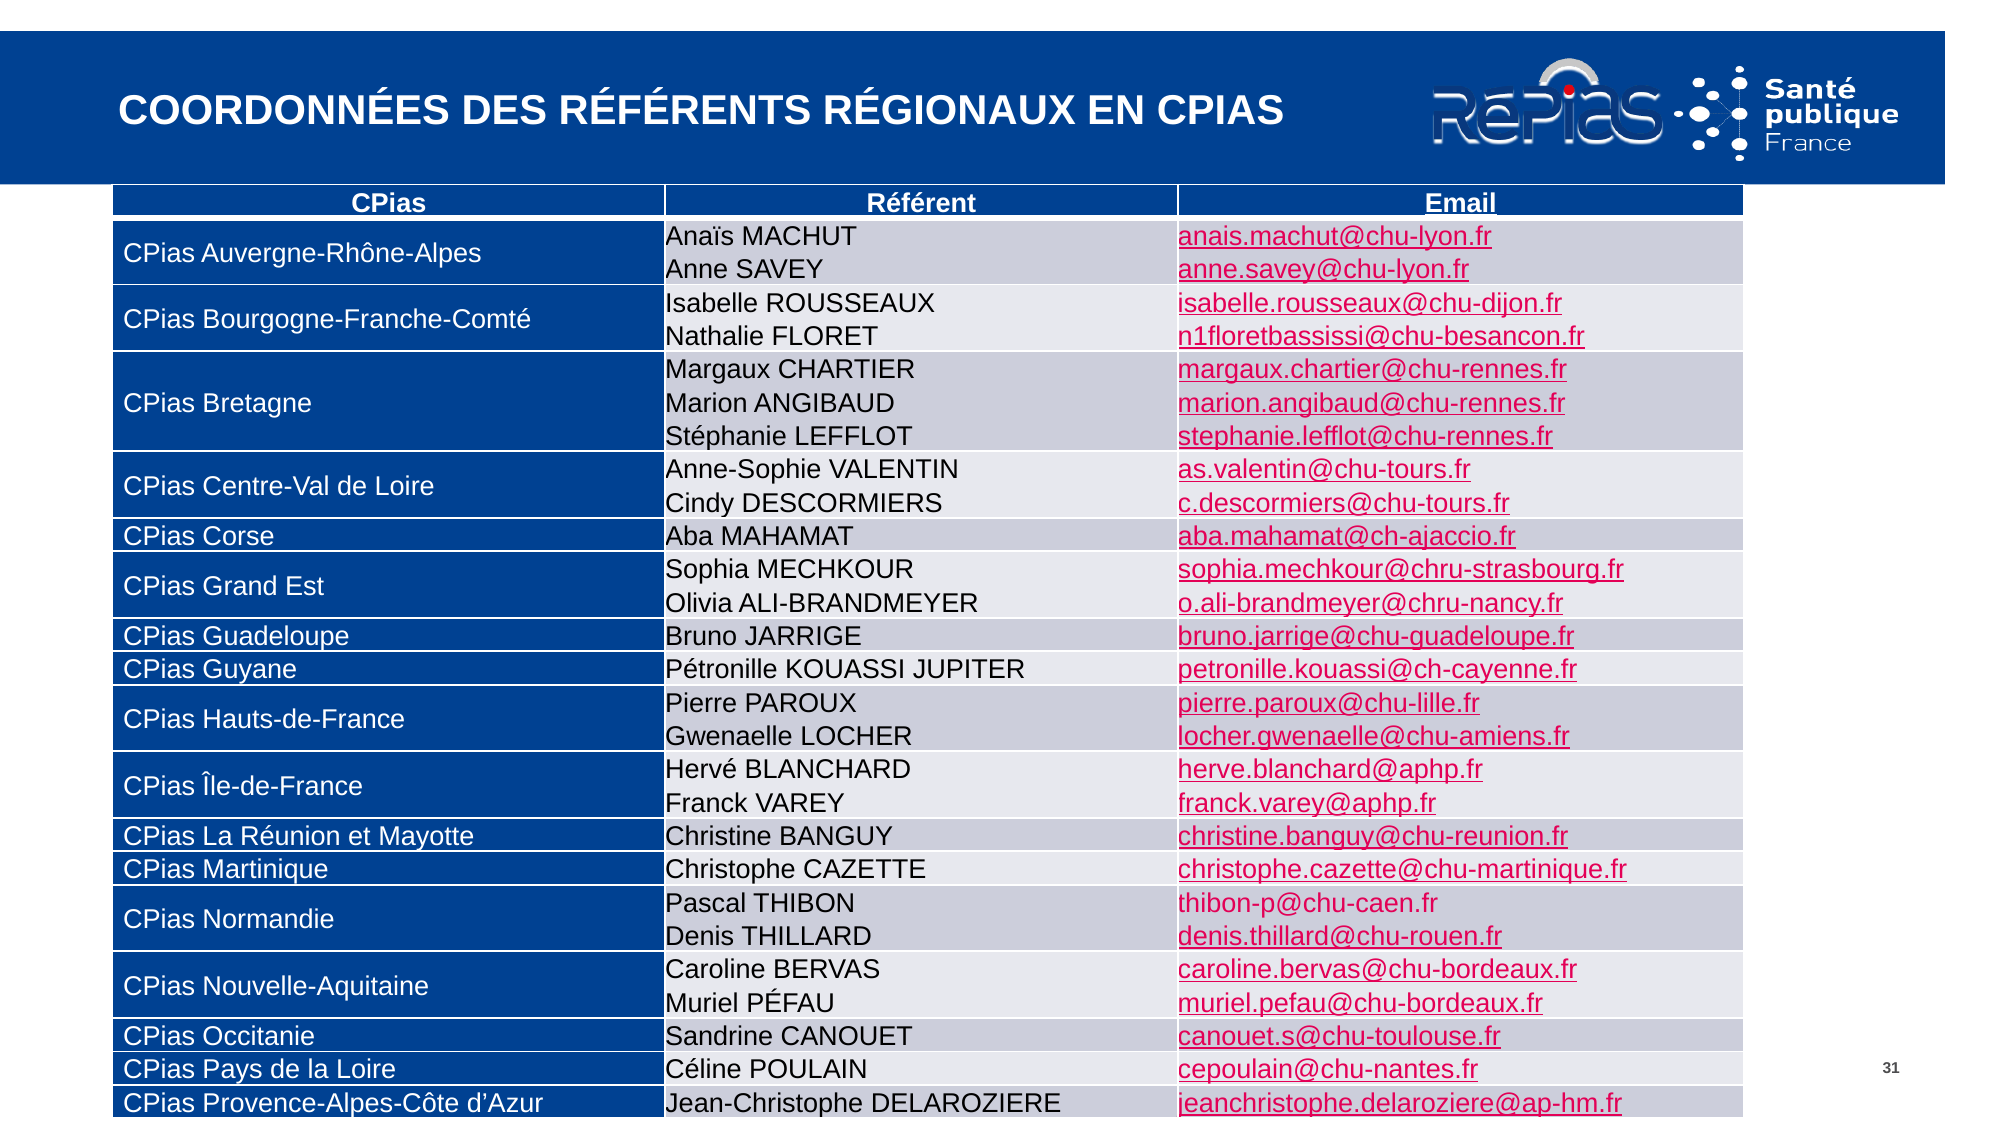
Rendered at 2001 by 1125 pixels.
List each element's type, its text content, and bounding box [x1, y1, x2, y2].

table_cell christophe.cazette@chu-martinique.fr [1179, 852, 1743, 884]
table_cell CPias Guadeloupe [113, 619, 664, 650]
table_cell sophia.mechkour@chru-strasbourg.fr o.ali-brandmeyer@chru-nancy.fr [1179, 552, 1743, 617]
table_cell Pierre PAROUX Gwenaelle LOCHER [666, 686, 1177, 750]
table_cell canouet.s@chu-toulouse.fr [1179, 1019, 1743, 1051]
table_cell christine.banguy@chu-reunion.fr [1179, 819, 1743, 850]
table_cell margaux.chartier@chu-rennes.fr marion.angibaud@chu-rennes.fr stephanie.lefflot@chu-rennes.fr [1179, 352, 1743, 450]
title Coordonnées des référents régionaux en CPIAS [112, 30, 1461, 184]
picture [1674, 66, 1898, 161]
table_cell aba.mahamat@ch-ajaccio.fr [1179, 519, 1743, 550]
table_cell CPias Corse [113, 519, 664, 550]
table_cell isabelle.rousseaux@chu-dijon.fr n1floretbassissi@chu-besancon.fr [1179, 285, 1743, 350]
table_cell Sandrine CANOUET [666, 1019, 1177, 1051]
table_cell jeanchristophe.delaroziere@ap-hm.fr [1179, 1086, 1743, 1117]
table_cell Caroline BERVAS Muriel PÉFAU [666, 952, 1177, 1017]
picture [1432, 58, 1662, 140]
table_cell Céline POULAIN [666, 1052, 1177, 1084]
table_cell cepoulain@chu-nantes.fr [1179, 1052, 1743, 1084]
table_cell CPias Hauts-de-France [113, 686, 664, 750]
table_cell Pétronille KOUASSI JUPITER [666, 652, 1177, 684]
table_cell Margaux CHARTIER Marion ANGIBAUD Stéphanie LEFFLOT [666, 352, 1177, 450]
table_header CPias [113, 185, 664, 215]
table_cell CPias La Réunion et Mayotte [113, 819, 664, 850]
table_cell Anne-Sophie VALENTIN Cindy DESCORMIERS [666, 452, 1177, 517]
table_header Email [1179, 185, 1743, 215]
table_cell pierre.paroux@chu-lille.fr locher.gwenaelle@chu-amiens.fr [1179, 686, 1743, 750]
table_cell CPias Normandie [113, 886, 664, 950]
table_cell Pascal THIBON Denis THILLARD [666, 886, 1177, 950]
table_cell CPias Pays de la Loire [113, 1052, 664, 1084]
table_cell as.valentin@chu-tours.fr c.descormiers@chu-tours.fr [1179, 452, 1743, 517]
table_cell CPias Centre-Val de Loire [113, 452, 664, 517]
table_cell Christophe CAZETTE [666, 852, 1177, 884]
table_cell CPias Provence-Alpes-Côte d’Azur [113, 1086, 664, 1117]
table_cell CPias Martinique [113, 852, 664, 884]
table_cell thibon-p@chu-caen.fr denis.thillard@chu-rouen.fr [1179, 886, 1743, 950]
table_cell CPias Bretagne [113, 352, 664, 450]
table_cell Bruno JARRIGE [666, 619, 1177, 650]
table_cell caroline.bervas@chu-bordeaux.fr muriel.pefau@chu-bordeaux.fr [1179, 952, 1743, 1017]
table_cell Anaïs MACHUT Anne SAVEY [666, 221, 1177, 284]
table_cell Hervé BLANCHARD Franck VAREY [666, 752, 1177, 817]
table_cell CPias Occitanie [113, 1019, 664, 1051]
table_cell CPias Guyane [113, 652, 664, 684]
table_cell petronille.kouassi@ch-cayenne.fr [1179, 652, 1743, 684]
table_header Référent [666, 185, 1177, 215]
table_cell Jean-Christophe DELAROZIERE [666, 1086, 1177, 1117]
table_cell CPias Nouvelle-Aquitaine [113, 952, 664, 1017]
table_cell CPias Grand Est [113, 552, 664, 617]
table_cell CPias Île-de-France [113, 752, 664, 817]
table_cell anais.machut@chu-lyon.fr anne.savey@chu-lyon.fr [1179, 221, 1743, 284]
table_cell CPias Bourgogne-Franche-Comté [113, 285, 664, 350]
table_cell bruno.jarrige@chu-guadeloupe.fr [1179, 619, 1743, 650]
table_cell Sophia MECHKOUR Olivia ALI-BRANDMEYER [666, 552, 1177, 617]
table_cell Christine BANGUY [666, 819, 1177, 850]
table_cell Isabelle ROUSSEAUX Nathalie FLORET [666, 285, 1177, 350]
table_cell herve.blanchard@aphp.fr franck.varey@aphp.fr [1179, 752, 1743, 817]
table_cell CPias Auvergne-Rhône-Alpes [113, 221, 664, 284]
table_cell Aba MAHAMAT [666, 519, 1177, 550]
